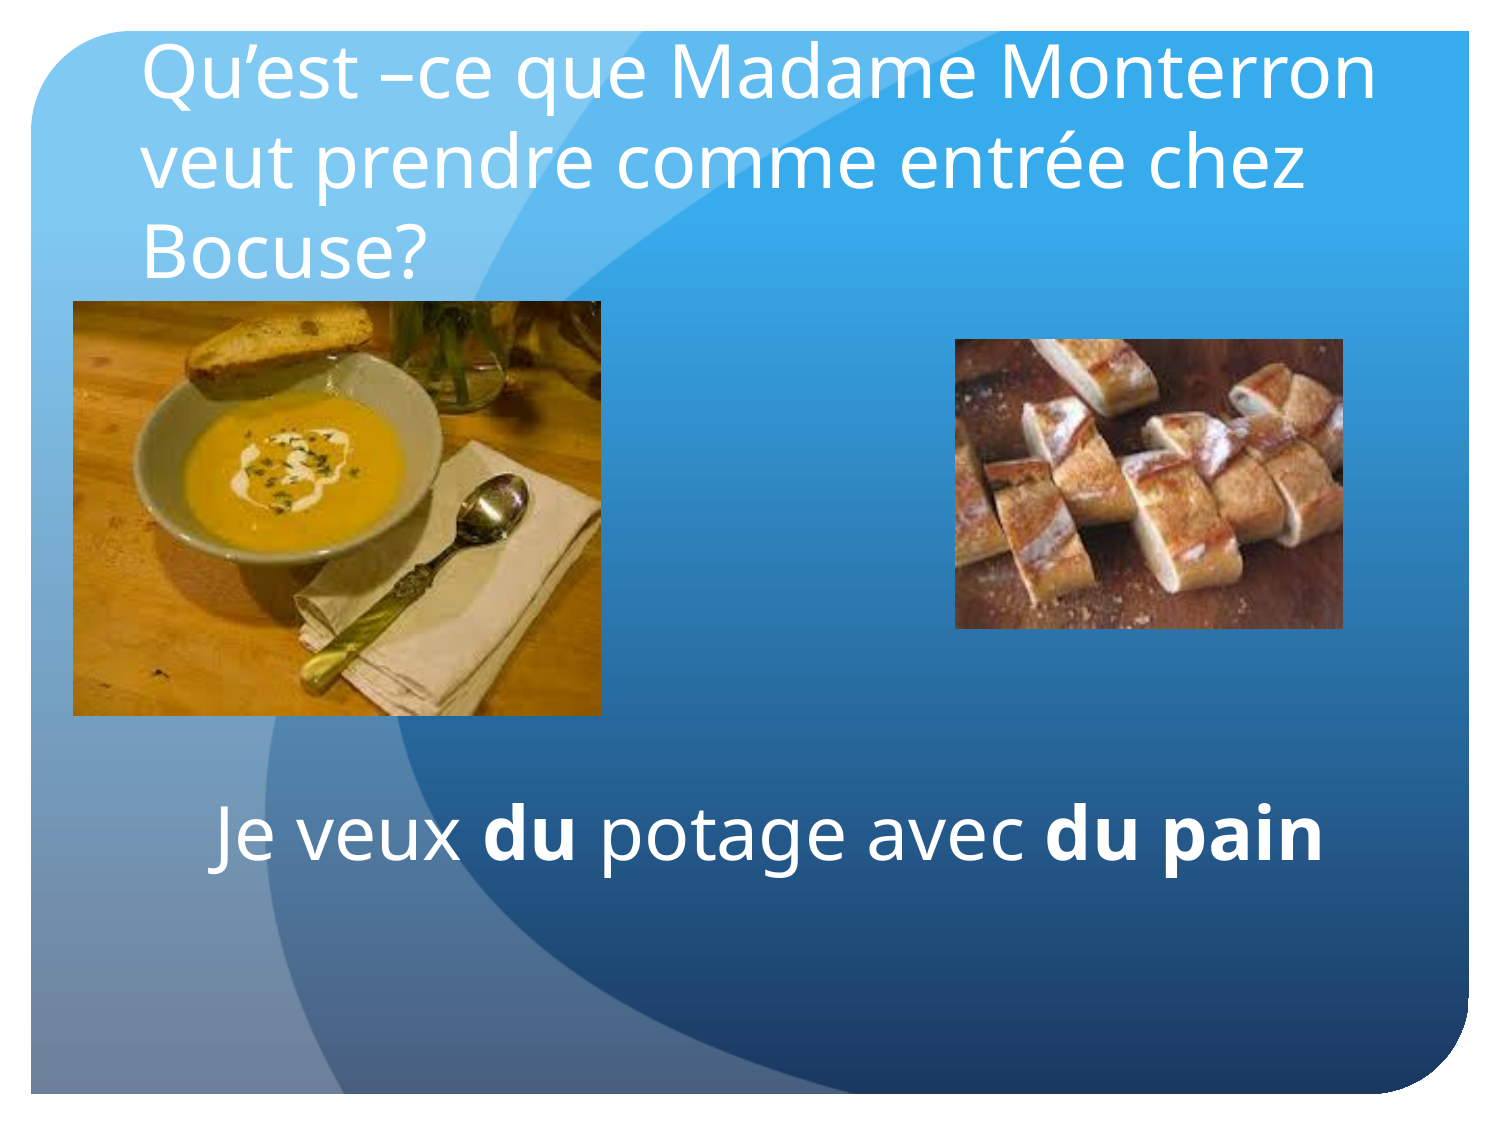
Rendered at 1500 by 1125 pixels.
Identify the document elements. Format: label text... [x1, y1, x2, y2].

picture [25, 30, 1474, 1095]
subtitle Je veux du potage avec du pain [199, 778, 1372, 1034]
title Qu’est –ce que Madame Monterron veut prendre comme entrée chez Bocuse? [125, 0, 1494, 302]
